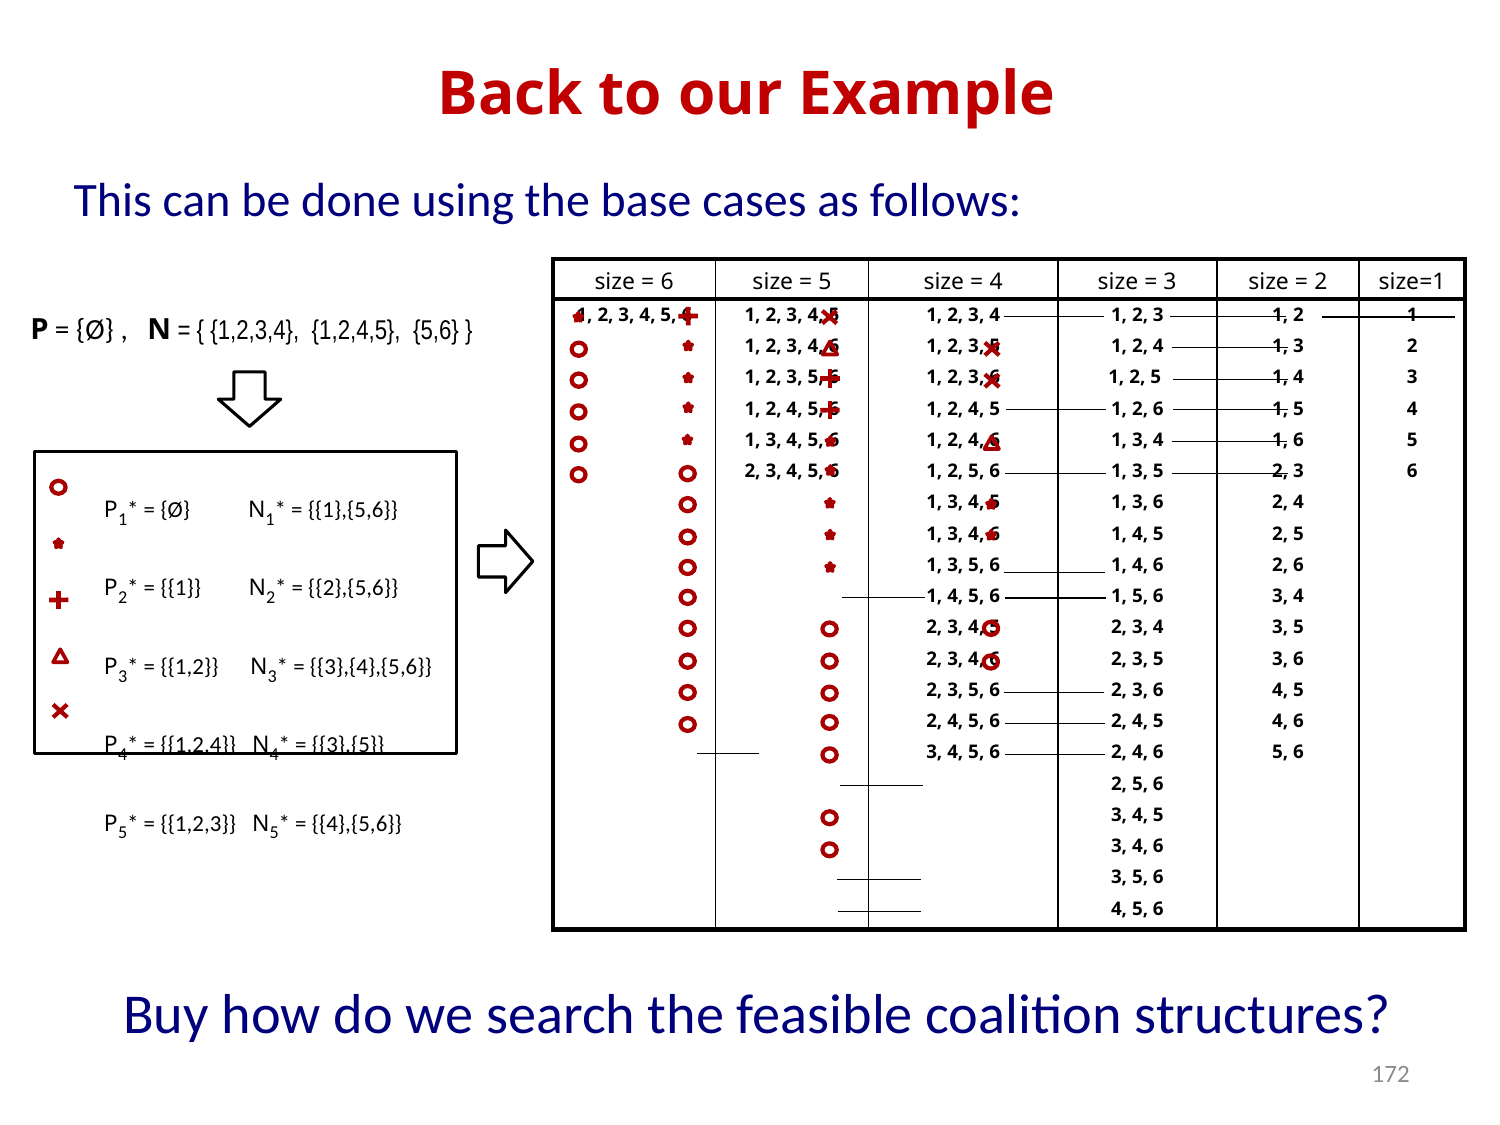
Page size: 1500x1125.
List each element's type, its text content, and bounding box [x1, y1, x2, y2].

text_box [682, 401, 695, 413]
text_box P = {Ø} , N = { {1,2,3,4}, {1,2,4,5}, {5,6} } [30, 310, 499, 346]
table_cell 1, 2, 3, 4, 5, 6 [555, 301, 715, 927]
text_box [824, 435, 837, 447]
table_header size = 3 [1059, 261, 1216, 297]
text_box [820, 652, 839, 670]
table_cell 1, 2, 3, 4 1, 2, 3, 5 1, 2, 3, 6 1, 2, 4, 5 1, 2, 4, 6 1, 2, 5, 6 1, 3, 4, 5 1, 3, 4, 6 1, 3, 5, 6 1, 4, 5, 6 2, 3, 4, 5 2, 3, 4, 6 2, 3, 5, 6 2, 4, 5, 6 3, 4, 5, 6 [869, 301, 1057, 927]
table_header size = 5 [716, 261, 868, 297]
text_box [981, 653, 1000, 671]
table_cell 1, 2 1, 3 1, 4 1, 5 1, 6 2, 3 2, 4 2, 5 2, 6 3, 4 3, 5 3, 6 4, 5 4, 6 5, 6 [1218, 301, 1358, 927]
text_box [678, 652, 697, 670]
text_box Buy how do we search the feasible coalition structures? [46, 970, 1468, 1053]
text_box [569, 403, 588, 421]
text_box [678, 306, 699, 326]
text_box [569, 435, 588, 453]
text_box [824, 528, 836, 541]
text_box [820, 400, 840, 420]
text_box [678, 528, 697, 546]
text_box [678, 588, 697, 607]
text_box [32, 449, 458, 756]
text_box [569, 371, 588, 389]
text_box [476, 528, 535, 595]
text_box Back to our Example [47, 46, 1447, 135]
text_box P1* = {Ø} N1* = {{1},{5,6}} P2* = {{1}} N2* = {{2},{5,6}} P3* = {{1,2}} N3* = {{3},{4},{5,6}} P4* = {{1,2,4}} N4* = {{3},{5}} P5* = {{1,2,3}} N5* = {{4},{5,6}} [104, 756, 452, 843]
table_cell 1, 2, 3 1, 2, 4 1, 2, 5 1, 2, 6 1, 3, 4 1, 3, 5 1, 3, 6 1, 4, 5 1, 4, 6 1, 5, 6 2, 3, 4 2, 3, 5 2, 3, 6 2, 4, 5 2, 4, 6 2, 5, 6 3, 4, 5 3, 4, 6 3, 5, 6 4, 5, 6 [1059, 301, 1216, 927]
text_box [682, 371, 695, 384]
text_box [984, 342, 1000, 356]
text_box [820, 369, 840, 388]
text_box [820, 809, 839, 827]
text_box [982, 434, 1001, 452]
text_box [216, 369, 283, 428]
text_box [824, 560, 836, 573]
table_header size = 6 [555, 261, 715, 297]
table_header size = 2 [1218, 261, 1358, 297]
text_box [678, 558, 697, 577]
text_box [681, 433, 694, 446]
text_box [569, 340, 588, 358]
text_box [678, 619, 697, 638]
text_box [678, 683, 697, 702]
text_box [569, 466, 588, 484]
text_box [824, 496, 836, 509]
text_box This can be done using the base cases as follows: [58, 160, 1447, 234]
text_box [572, 310, 585, 323]
text_box [678, 464, 697, 483]
text_box [820, 339, 840, 357]
text_box [985, 497, 997, 510]
table_cell 1, 2, 3, 4, 5 1, 2, 3, 4, 6 1, 2, 3, 5, 6 1, 2, 4, 5, 6 1, 3, 4, 5, 6 2, 3, 4, 5, 6 [716, 301, 868, 927]
text_box [678, 715, 697, 734]
text_box [820, 841, 839, 859]
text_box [984, 374, 1000, 388]
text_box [52, 704, 68, 718]
slide_number 172 [1074, 1053, 1425, 1103]
text_box [820, 746, 839, 764]
text_box [678, 495, 697, 514]
table_cell 1 2 3 4 5 6 [1360, 301, 1463, 927]
text_box [682, 339, 695, 352]
table_header size = 4 [869, 261, 1057, 297]
table_header size=1 [1360, 261, 1463, 297]
text_box [824, 464, 837, 476]
text_box [820, 620, 839, 638]
text_box [820, 684, 839, 702]
text_box [820, 713, 839, 731]
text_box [48, 590, 69, 610]
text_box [822, 310, 837, 324]
text_box [985, 528, 997, 541]
text_box [981, 619, 1001, 638]
